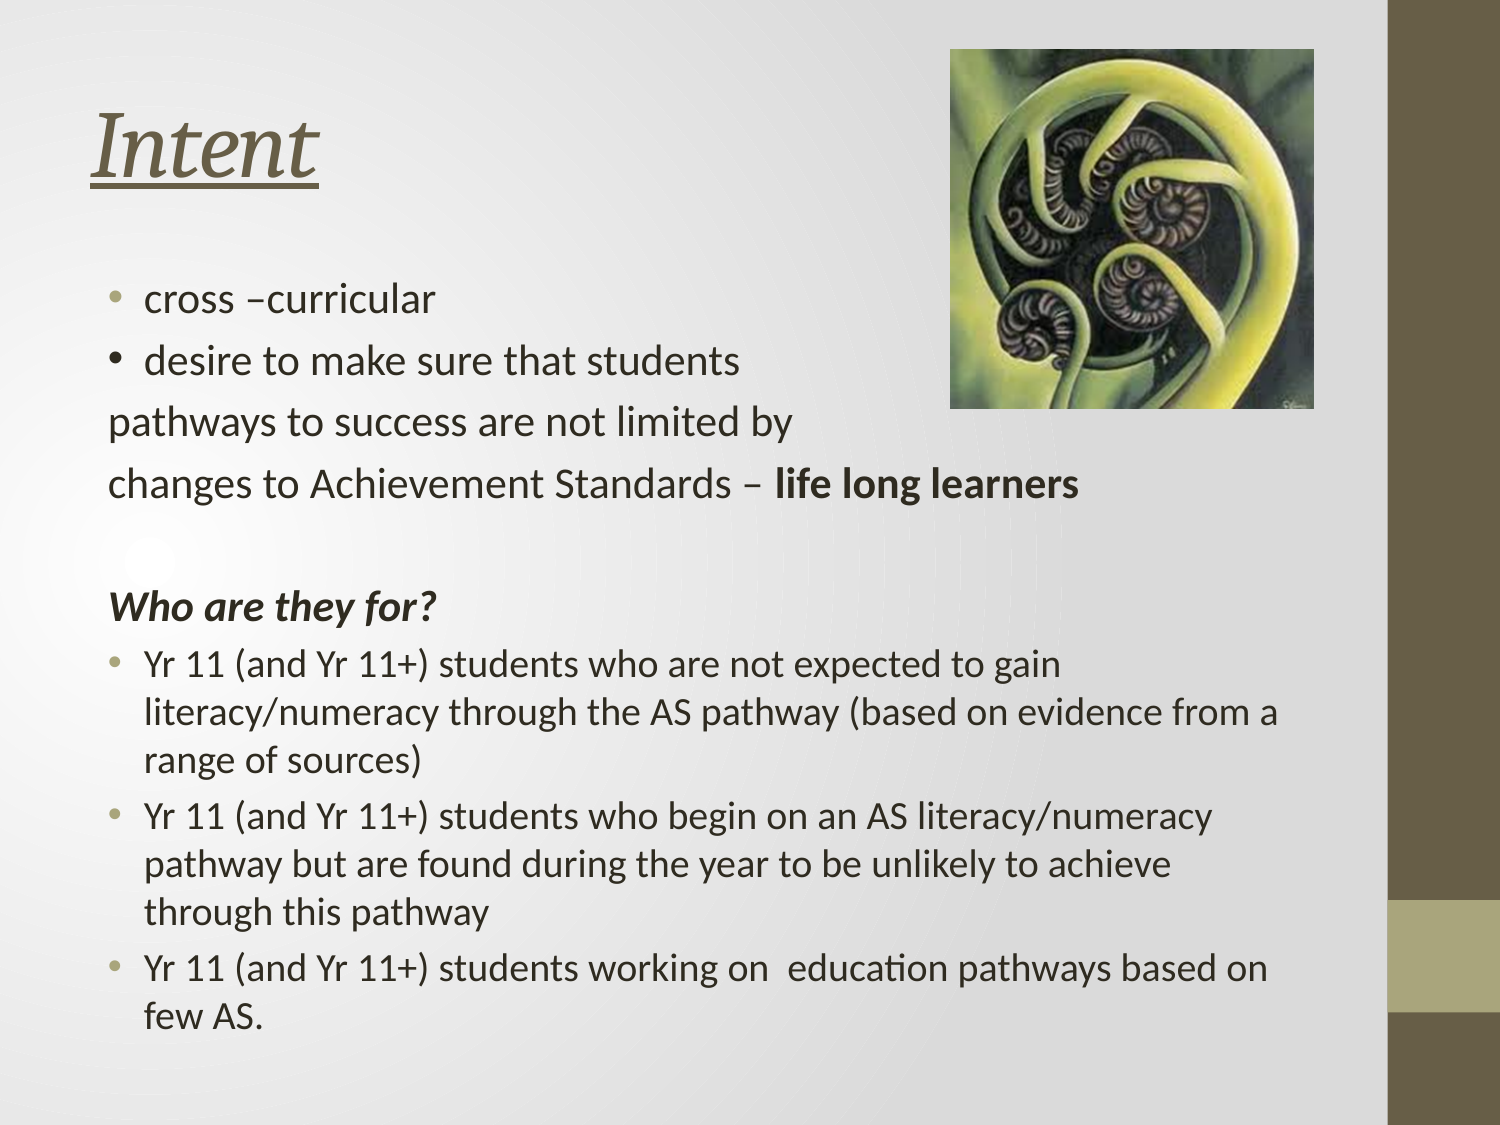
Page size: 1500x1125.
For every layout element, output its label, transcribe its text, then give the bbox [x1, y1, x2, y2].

title Intent [75, 45, 950, 233]
picture [950, 48, 1315, 410]
list cross –curricular desire to make sure that students pathways to success are not limited by changes to Achievement Standards – life long learners Who are they for? Yr 11 (and Yr 11+) students who are not expected to gain literacy/numeracy through the AS pathway (based on evidence from a range of sources) Yr 11 (and Yr 11+) students who begin on an AS literacy/numeracy pathway but are found during the year to be unlikely to achieve through this pathway Yr 11 (and Yr 11+) students working on education pathways based on few AS. [75, 262, 1325, 1050]
